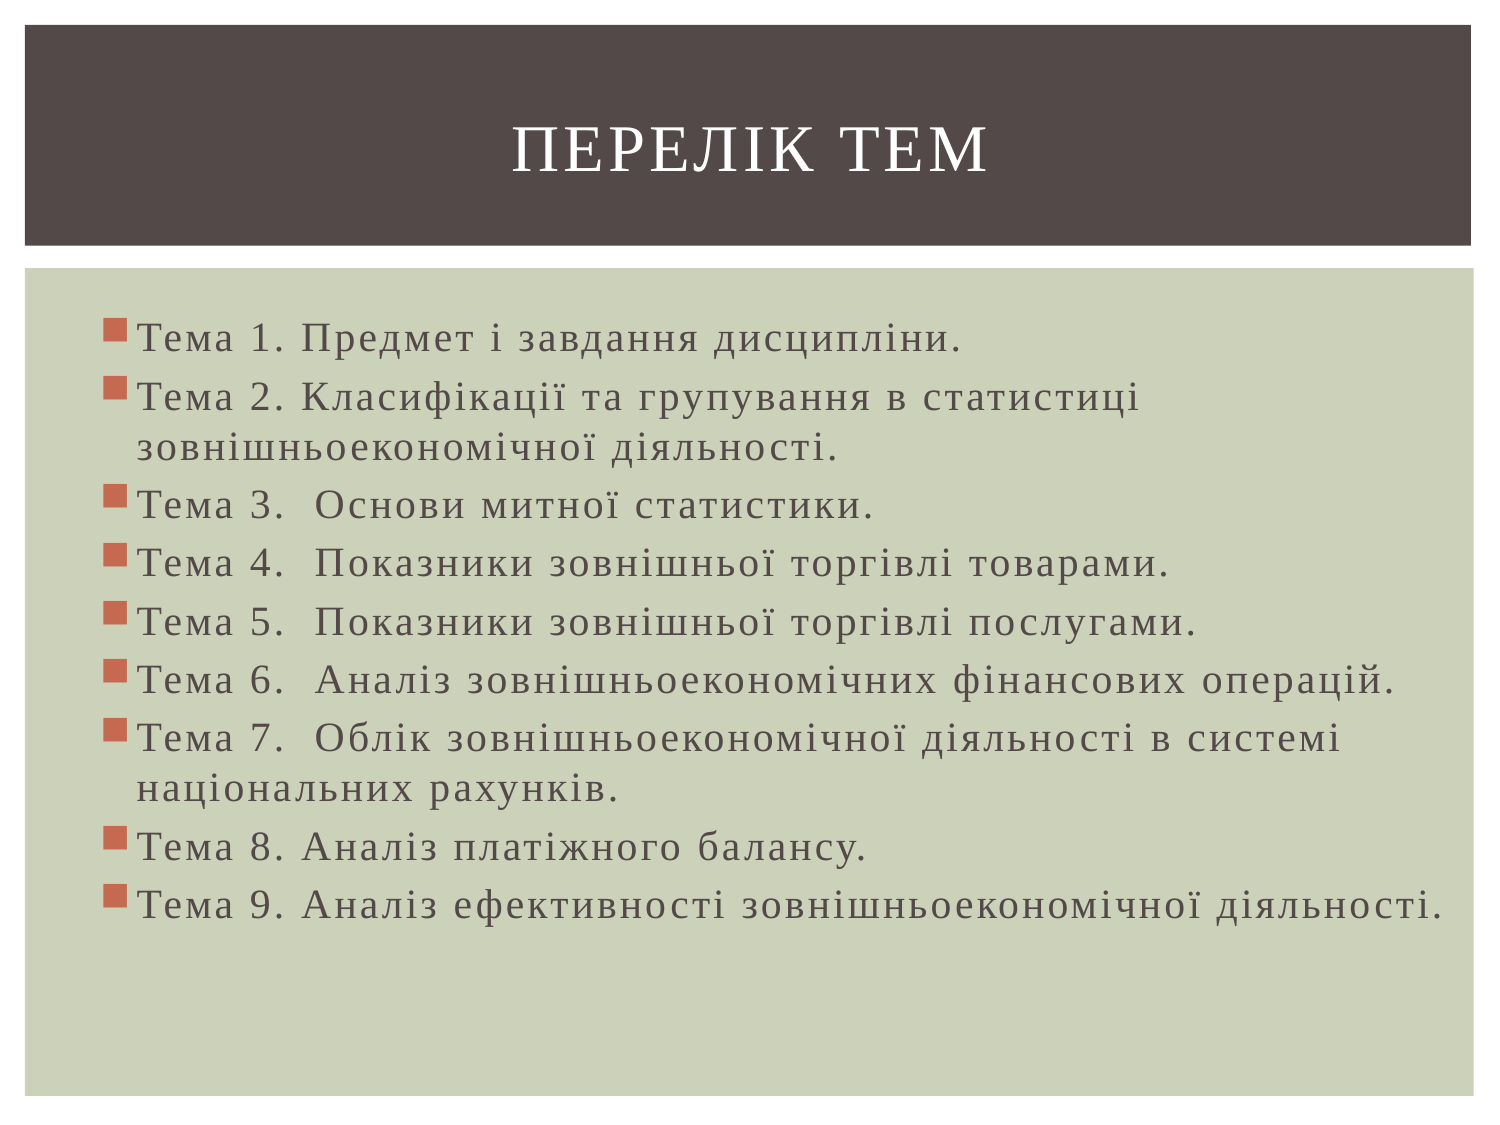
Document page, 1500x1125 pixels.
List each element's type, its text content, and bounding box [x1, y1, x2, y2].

title Перелік тем [62, 58, 1438, 232]
list Тема 1. Предмет і завдання дисципліни. Тема 2. Класифікації та групування в статистиці зовнішньоекономічної діяльності. Тема 3. Основи митної статистики. Тема 4. Показники зовнішньої торгівлі товарами. Тема 5. Показники зовнішньої торгівлі послугами. Тема 6. Аналіз зовнішньоекономічних фінансових операцій. Тема 7. Облік зовнішньоекономічної діяльності в системі національних рахунків. Тема 8. Аналіз платіжного балансу. Тема 9. Аналіз ефективності зовнішньоекономічної діяльності. [76, 302, 1483, 1026]
